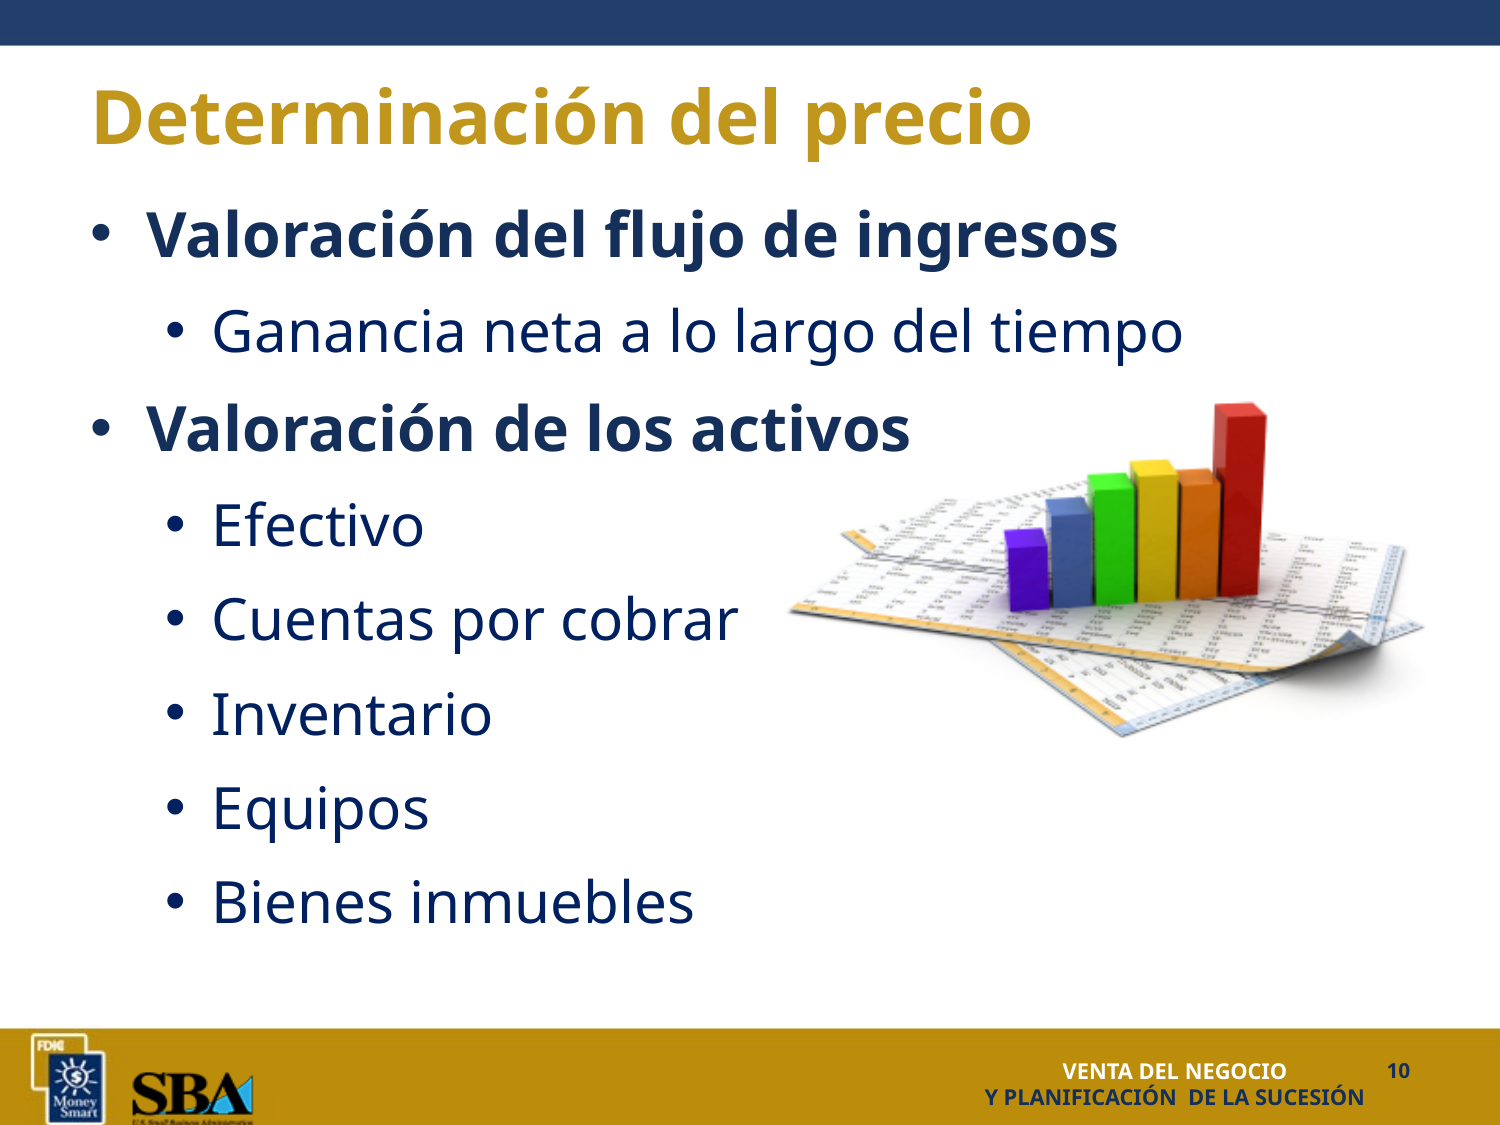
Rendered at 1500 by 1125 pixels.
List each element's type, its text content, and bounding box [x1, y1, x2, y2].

title Determinación del precio [74, 62, 1426, 163]
picture [0, 0, 1500, 1125]
list Valoración del flujo de ingresos Ganancia neta a lo largo del tiempo Valoración de los activos Efectivo Cuentas por cobrar Inventario Equipos Bienes inmuebles [74, 187, 1426, 1026]
